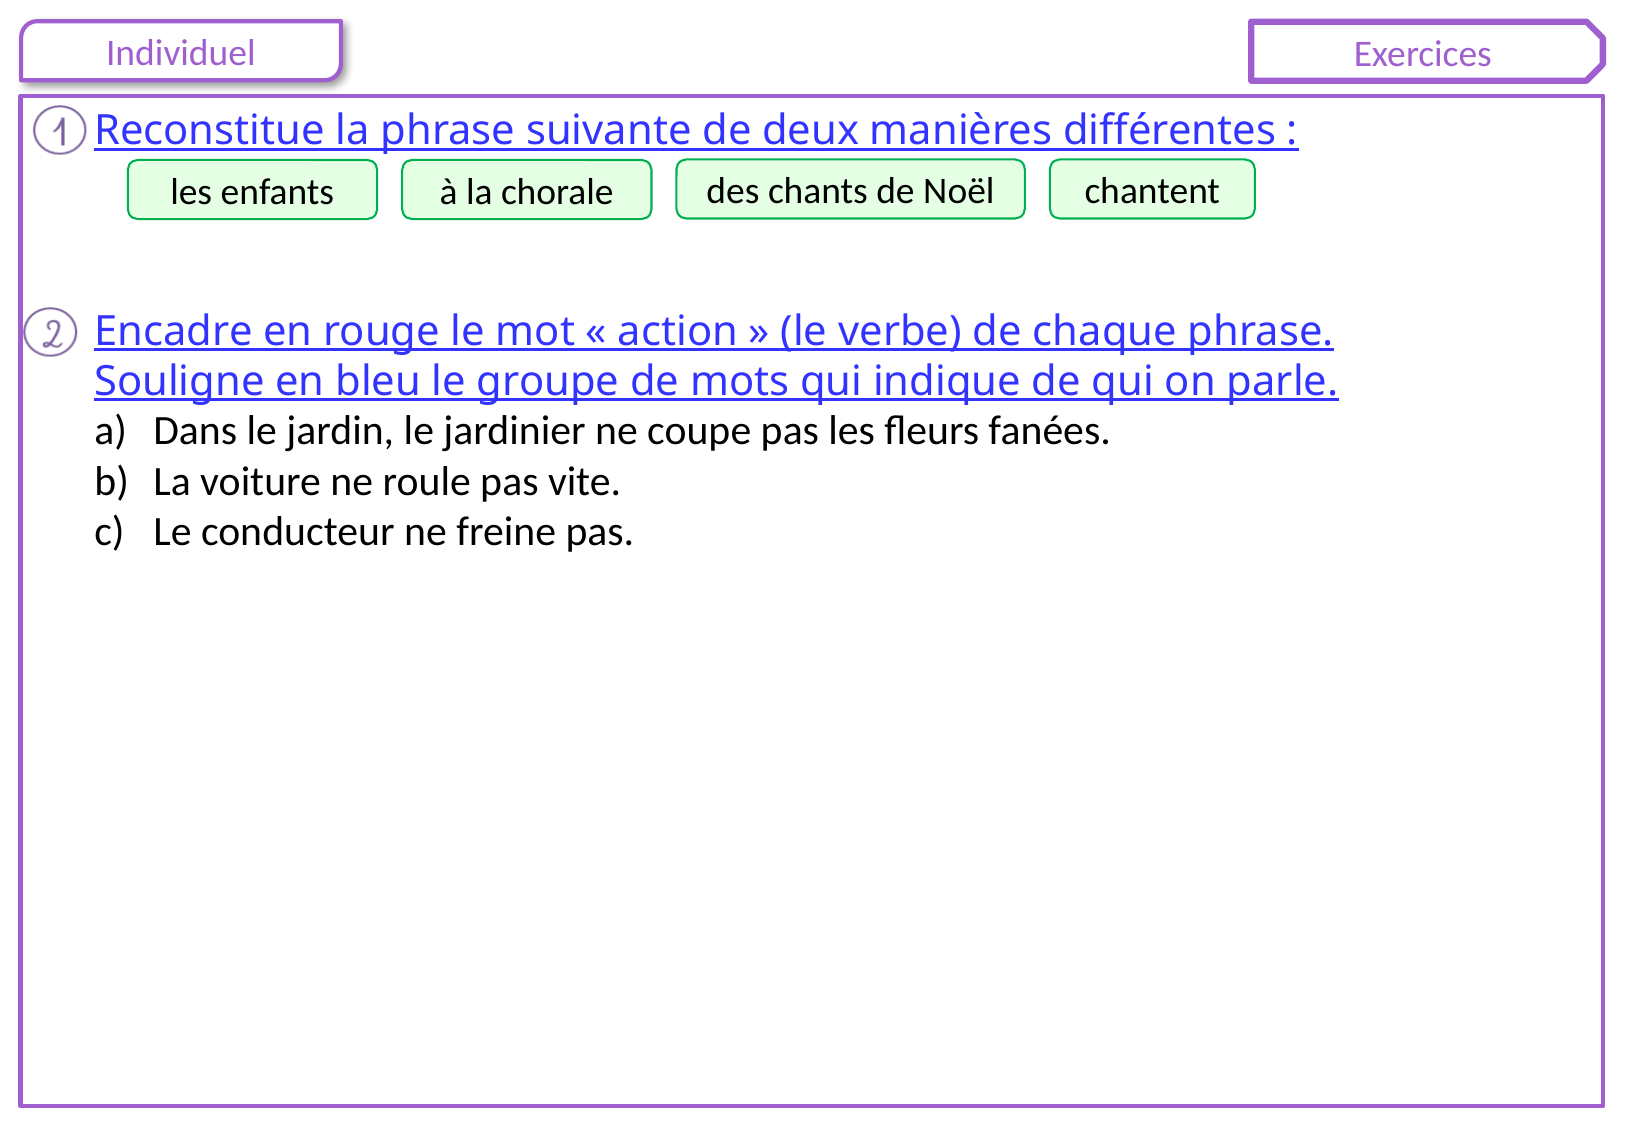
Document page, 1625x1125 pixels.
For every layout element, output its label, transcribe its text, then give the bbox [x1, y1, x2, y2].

text_box chantent [1047, 157, 1258, 221]
text_box des chants de Noël [674, 157, 1027, 221]
text_box à la chorale [400, 157, 654, 222]
picture [11, 298, 96, 395]
list Reconstitue la phrase suivante de deux manières différentes : Encadre en rouge le mot « action » (le verbe) de chaque phrase. Souligne en bleu le groupe de mots qui indique de qui on parle. Dans le jardin, le jardinier ne coupe pas les fleurs fanées. La voiture ne roule pas vite. Le conducteur ne freine pas. [18, 94, 1605, 1108]
picture [21, 96, 106, 193]
text_box les enfants [125, 157, 380, 222]
